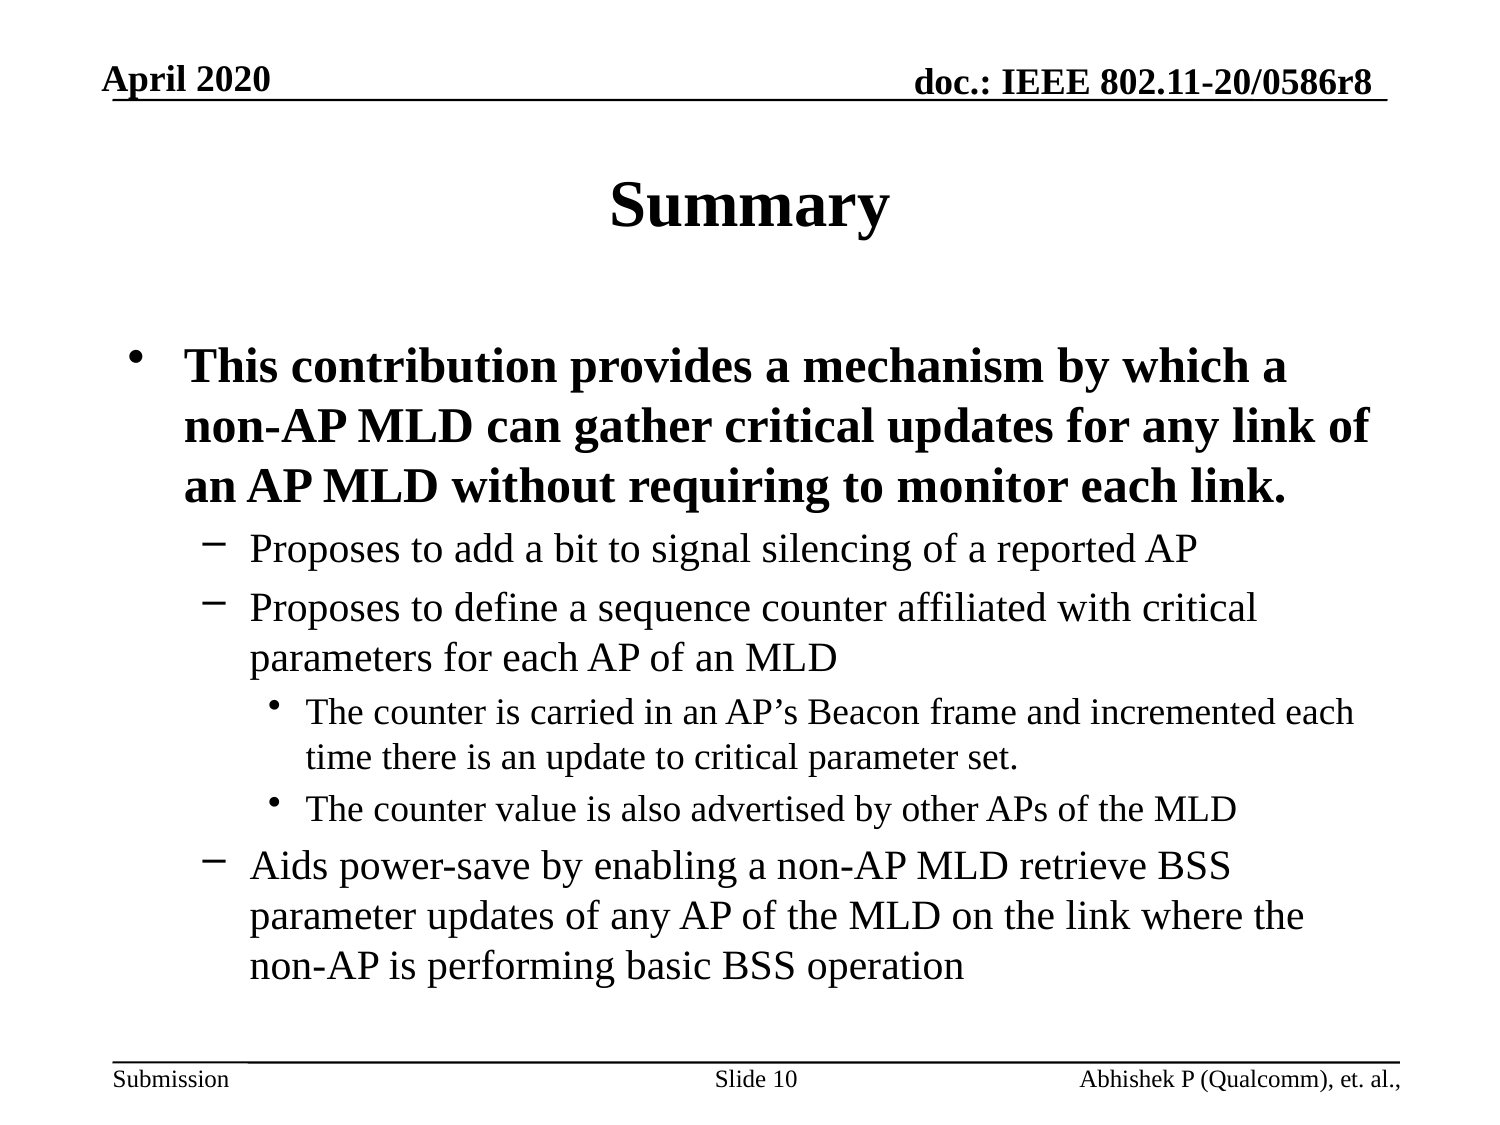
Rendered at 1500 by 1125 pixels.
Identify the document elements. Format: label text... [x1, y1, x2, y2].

slide_number Slide 10 [712, 1061, 801, 1093]
list This contribution provides a mechanism by which a non-AP MLD can gather critical updates for any link of an AP MLD without requiring to monitor each link. Proposes to add a bit to signal silencing of a reported AP Proposes to define a sequence counter affiliated with critical parameters for each AP of an MLD The counter is carried in an AP’s Beacon frame and incremented each time there is an update to critical parameter set. The counter value is also advertised by other APs of the MLD Aids power-save by enabling a non-AP MLD retrieve BSS parameter updates of any AP of the MLD on the link where the non-AP is performing basic BSS operation [112, 324, 1402, 1051]
title Summary [112, 112, 1388, 288]
footer Abhishek P (Qualcomm), et. al., [949, 1061, 1402, 1093]
